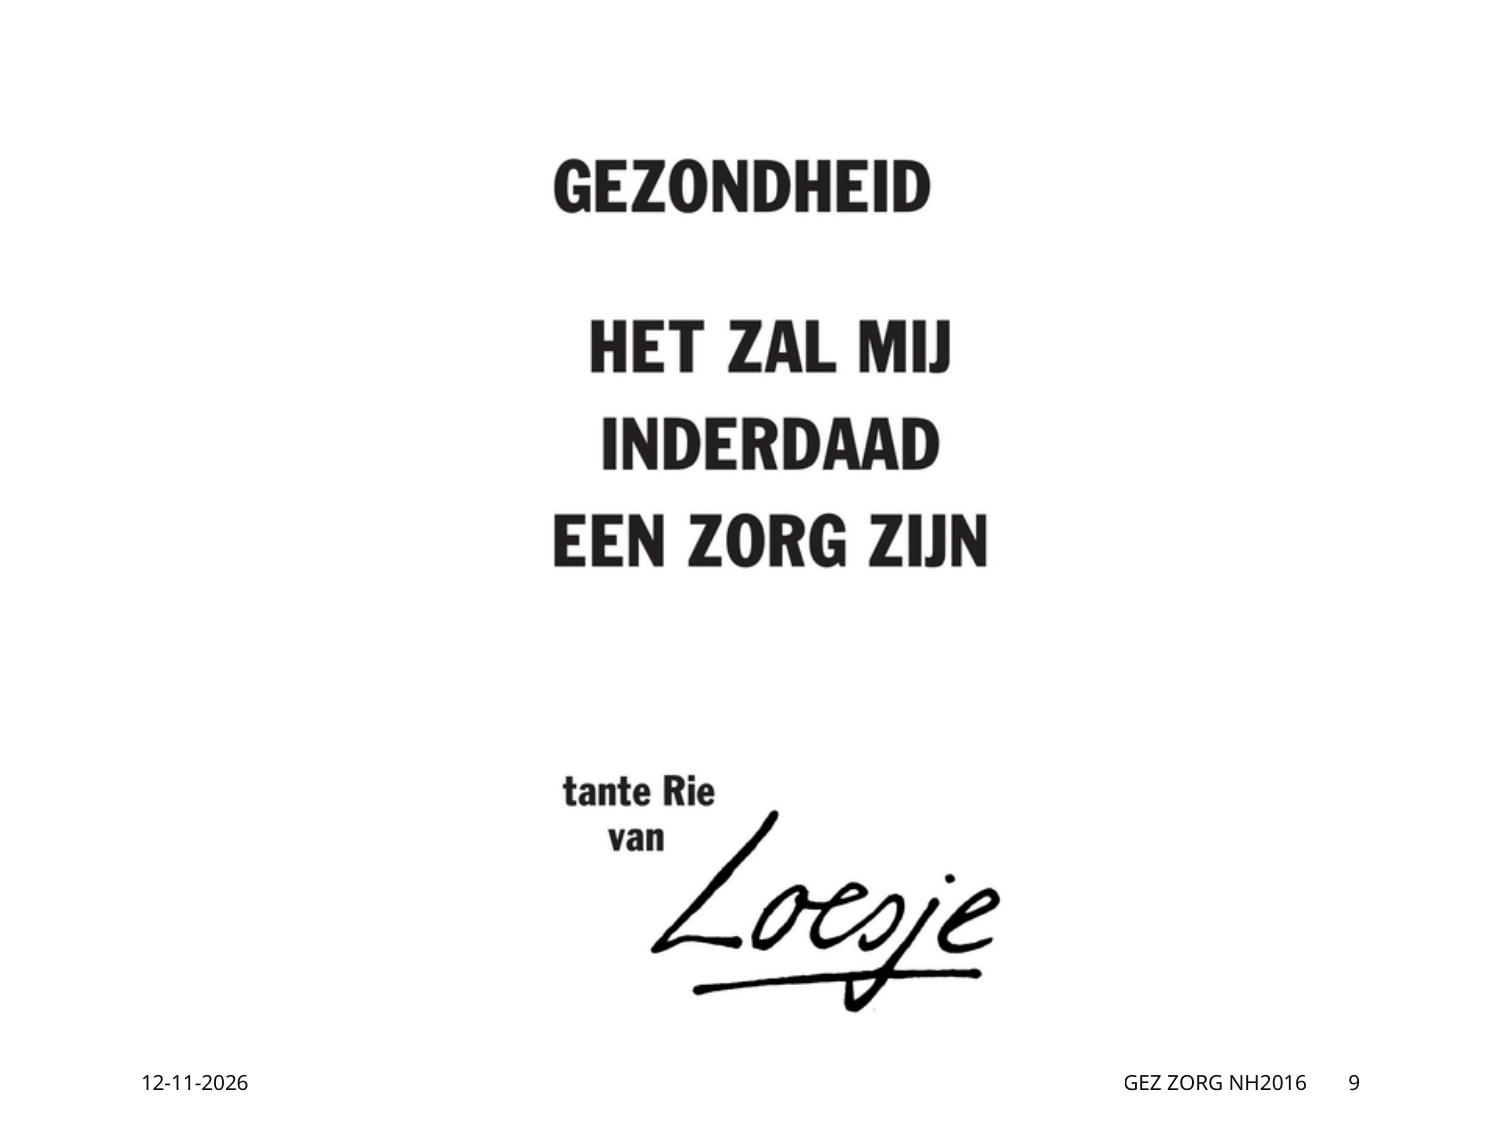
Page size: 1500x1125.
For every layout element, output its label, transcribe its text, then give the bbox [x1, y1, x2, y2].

slide_number 9 [1333, 1061, 1454, 1107]
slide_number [126, 1061, 392, 1107]
picture [374, 32, 1126, 1093]
footer Alg VL gez zorg NH2016 [595, 1061, 1322, 1107]
